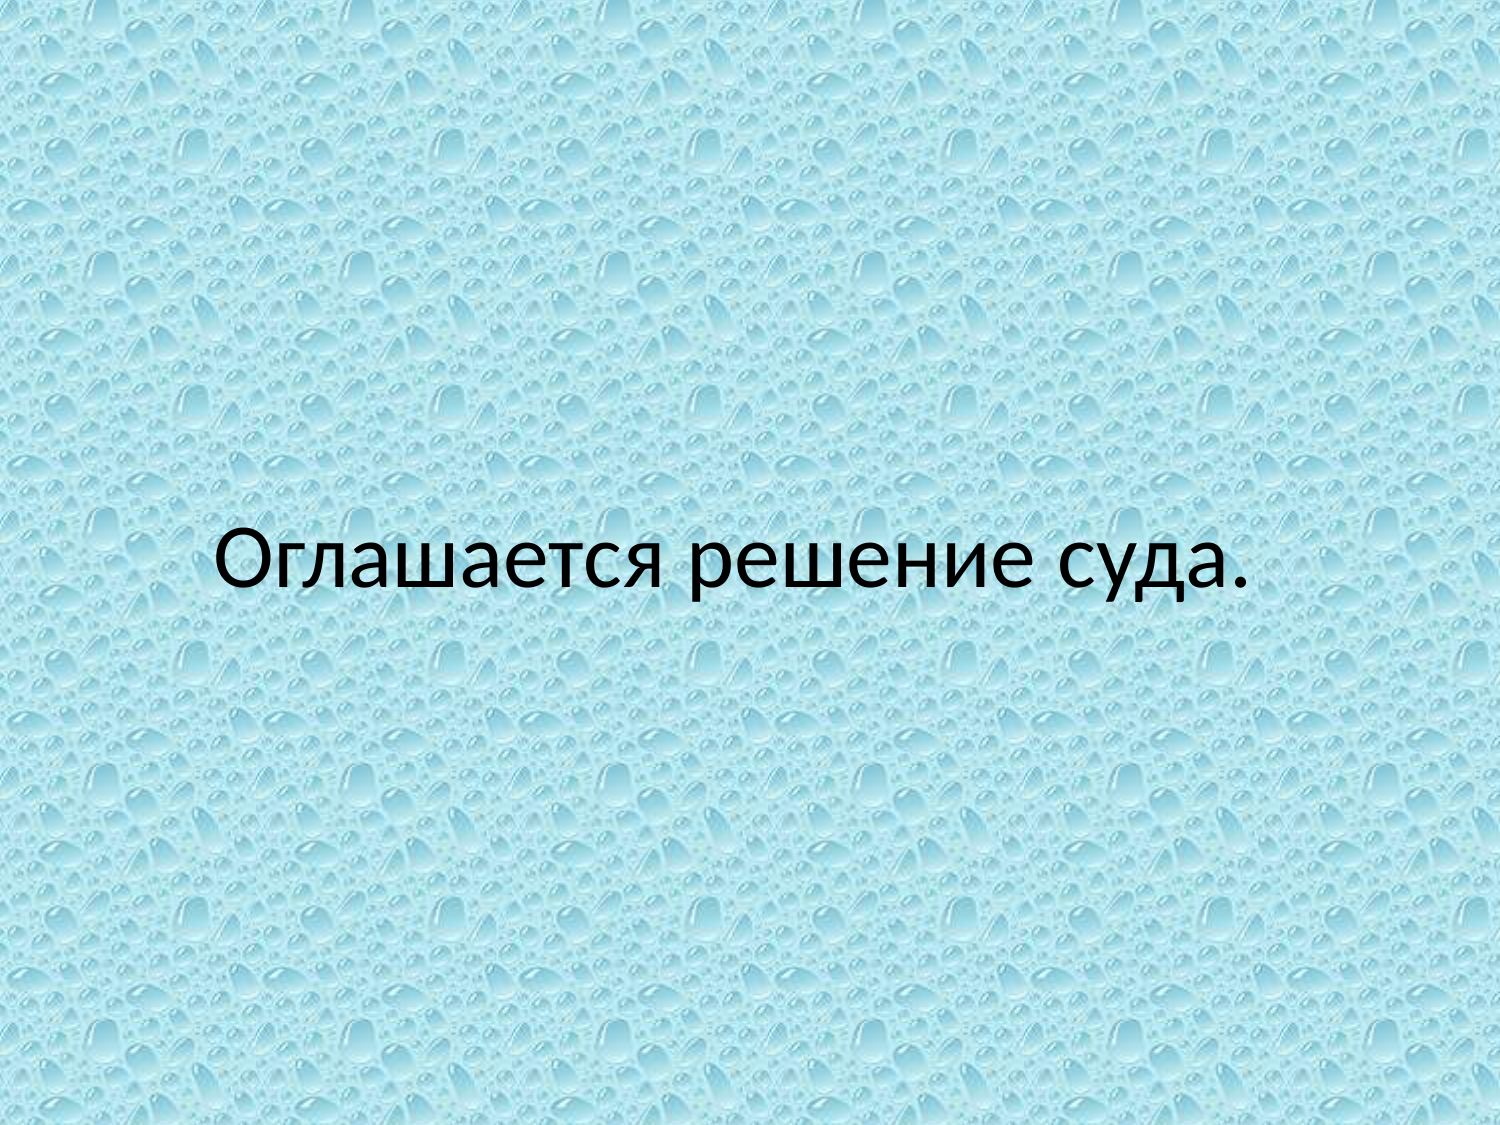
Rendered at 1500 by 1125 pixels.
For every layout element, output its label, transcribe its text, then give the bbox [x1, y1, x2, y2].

title Оглашается решение суда. [58, 457, 1409, 645]
picture [0, 0, 1500, 1125]
